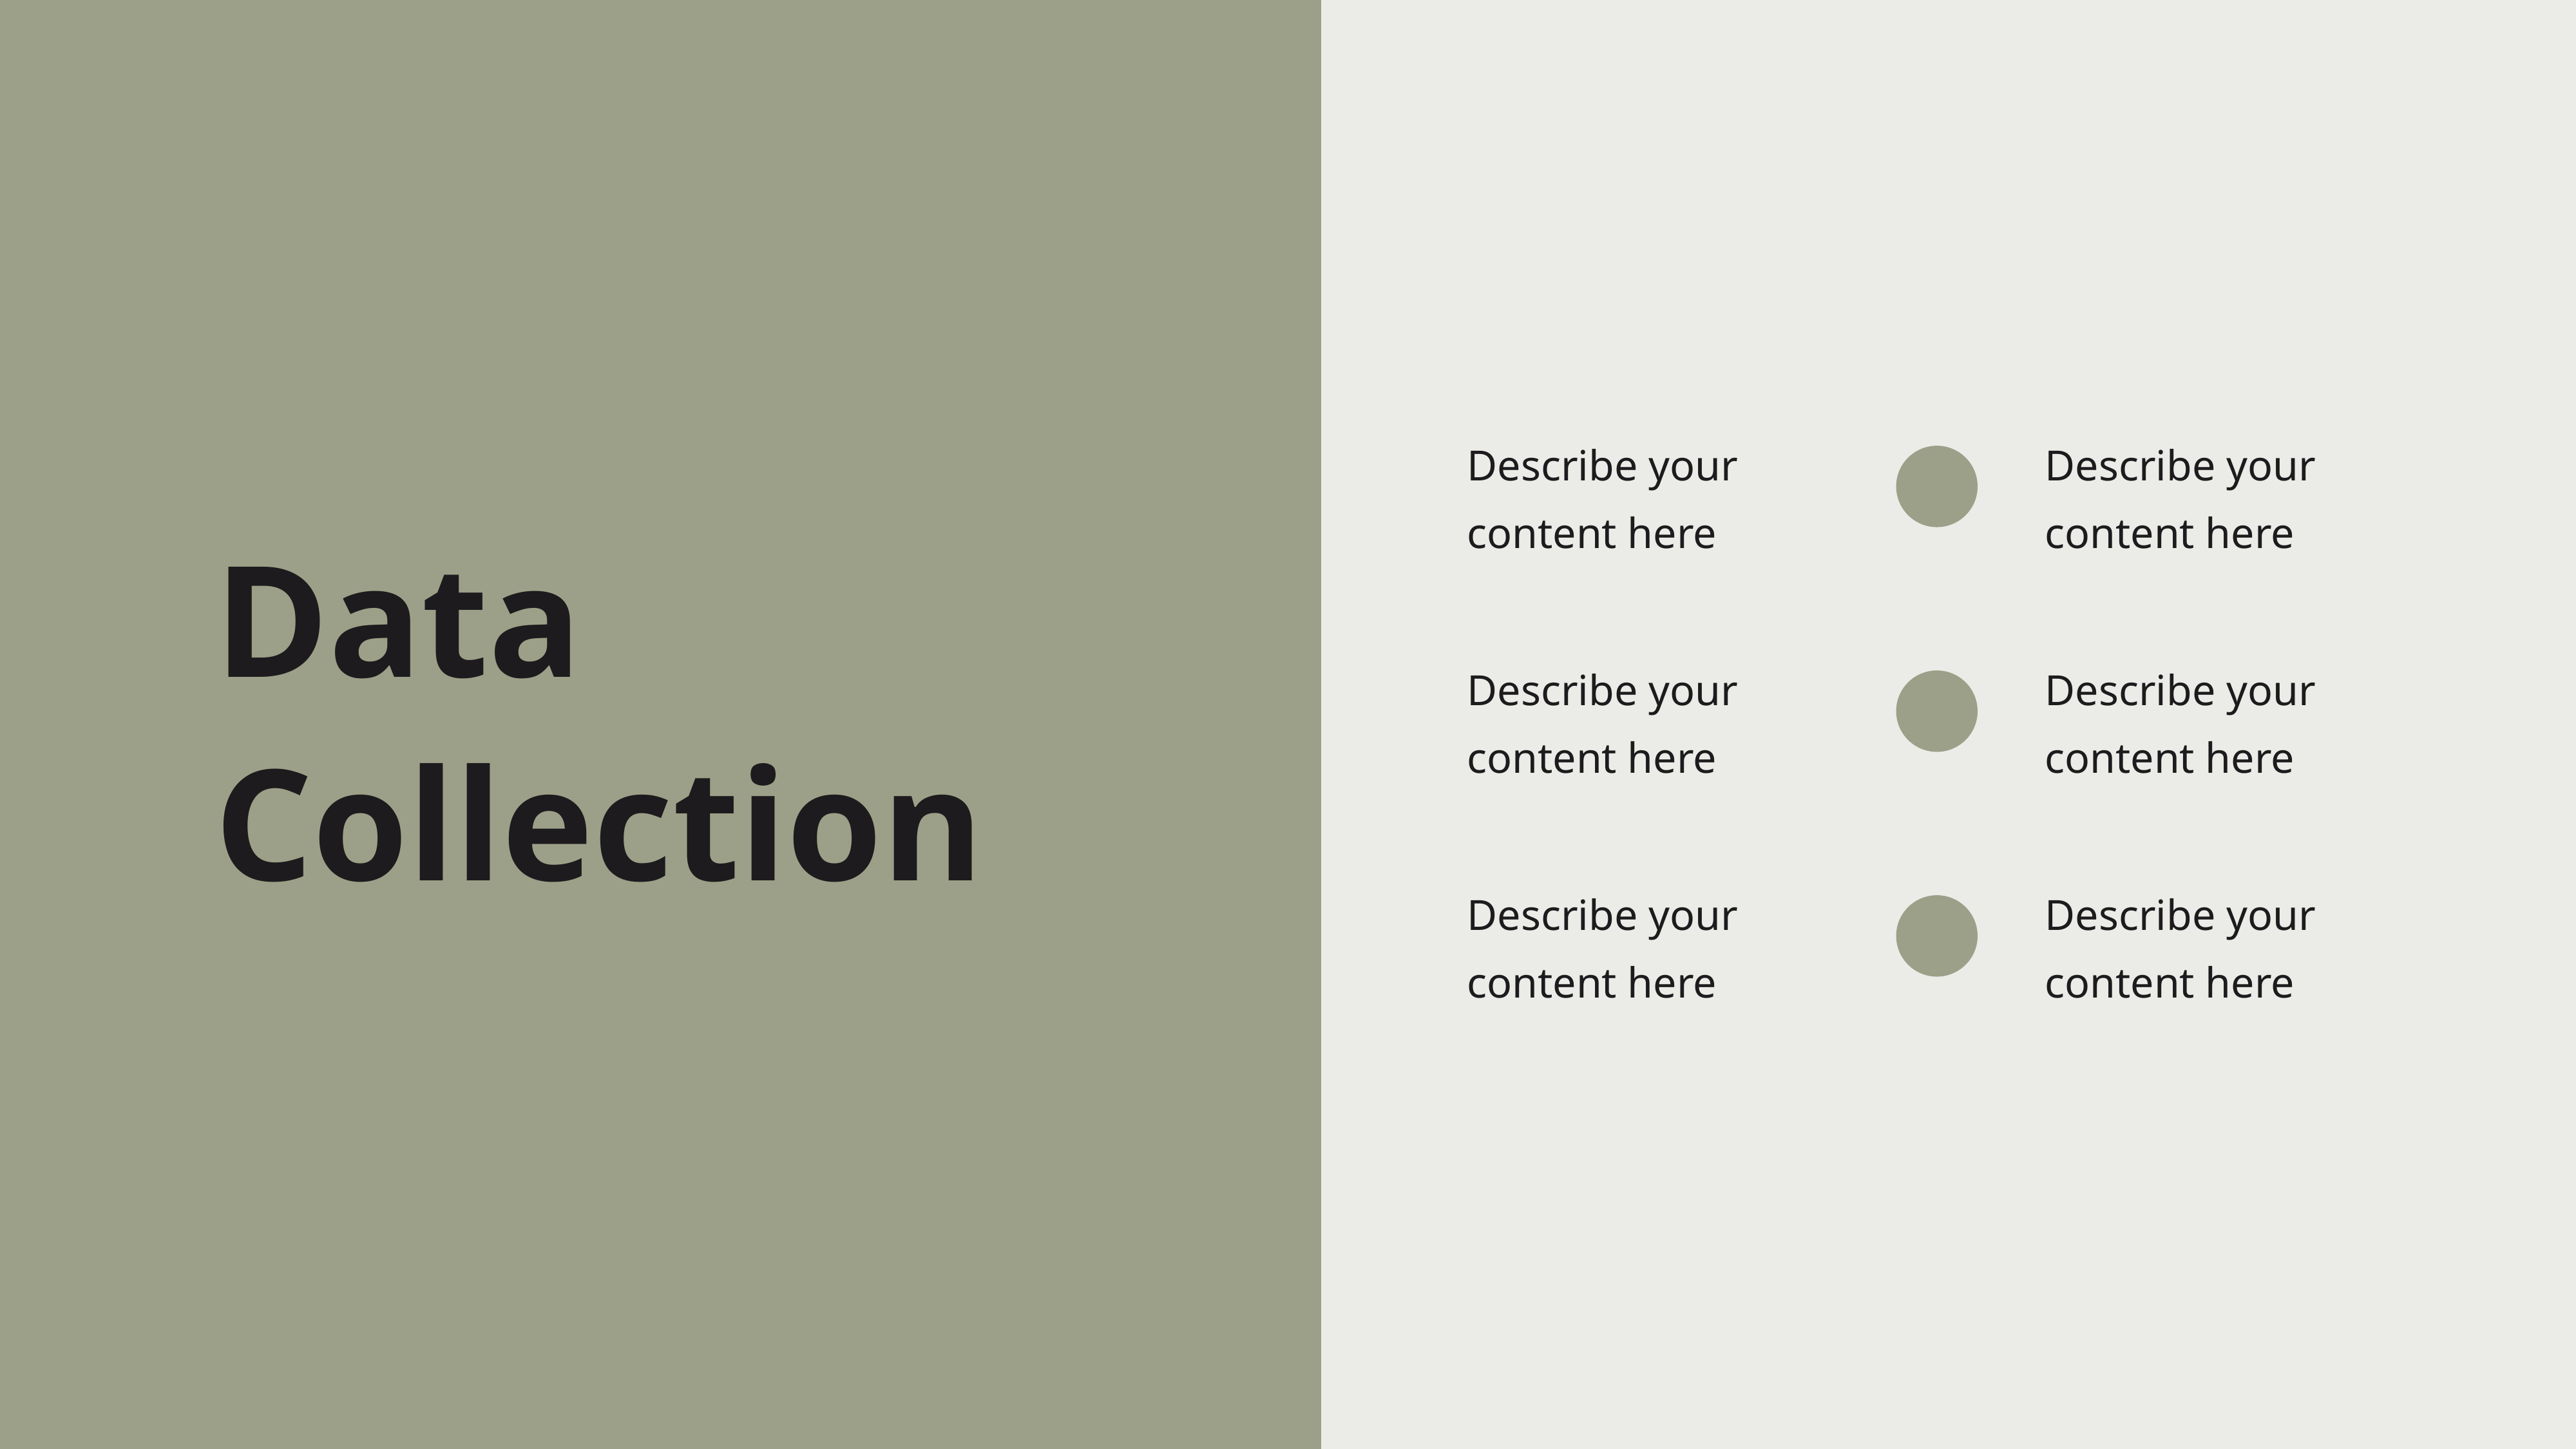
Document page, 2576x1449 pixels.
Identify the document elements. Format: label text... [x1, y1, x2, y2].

text_box Describe your content here [2035, 866, 2416, 1011]
text_box [1895, 670, 1979, 753]
text_box Describe your content here [1457, 866, 1838, 1011]
text_box [1895, 445, 1979, 528]
text_box [0, 0, 1322, 1449]
text_box Data Collection [205, 499, 1069, 916]
text_box Describe your content here [1457, 641, 1838, 786]
text_box Describe your content here [2035, 641, 2416, 786]
text_box [1895, 895, 1979, 978]
text_box Describe your content here [2035, 416, 2416, 562]
text_box Describe your content here [1457, 416, 1838, 562]
